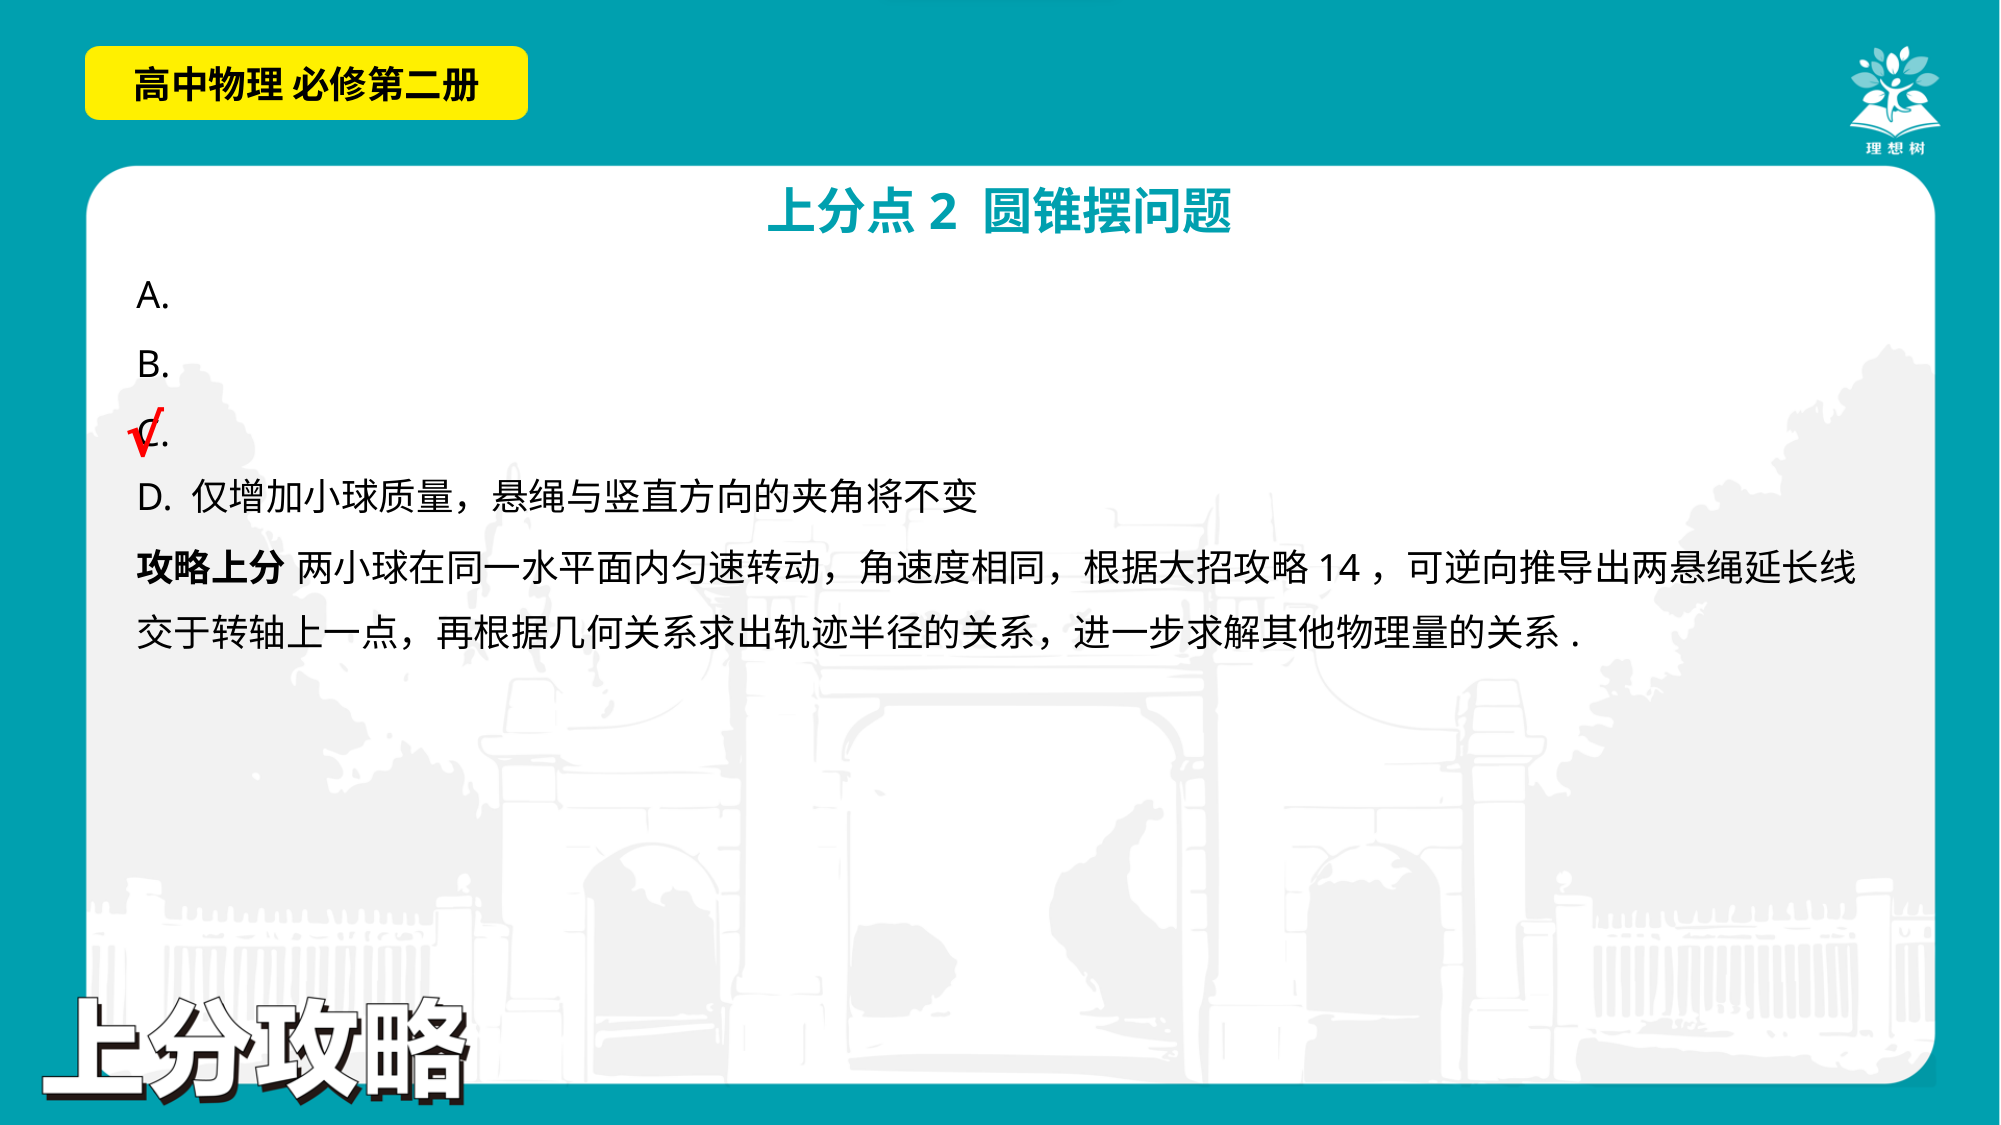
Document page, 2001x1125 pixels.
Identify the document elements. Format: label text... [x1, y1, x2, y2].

text_box 攻略上分 两小球在同一水平面内匀速转动，角速度相同，根据大招攻略14，可逆向推导出两悬绳延长线 交于转轴上一点，再根据几何关系求出轨迹半径的关系，进一步求解其他物理量的关系. [136, 520, 1865, 647]
text_box √ [125, 398, 165, 469]
picture [0, 0, 2000, 1125]
